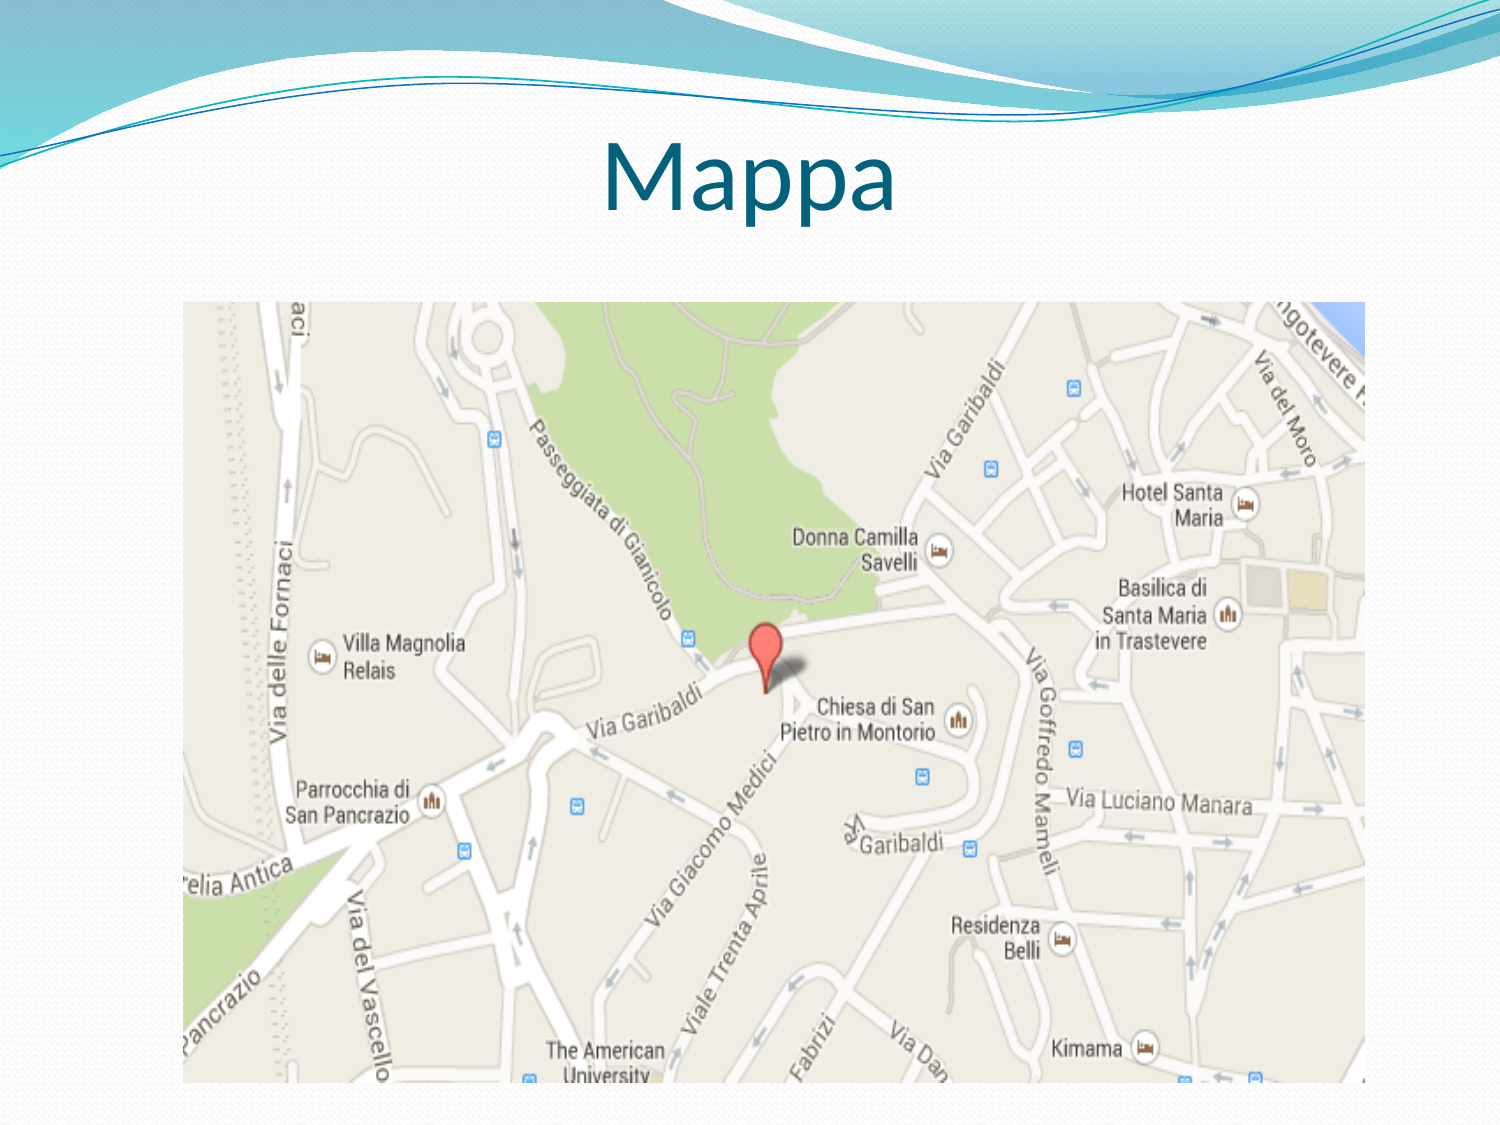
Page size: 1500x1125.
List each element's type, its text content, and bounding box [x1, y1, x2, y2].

title Mappa [75, 66, 1425, 232]
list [182, 302, 1365, 1083]
